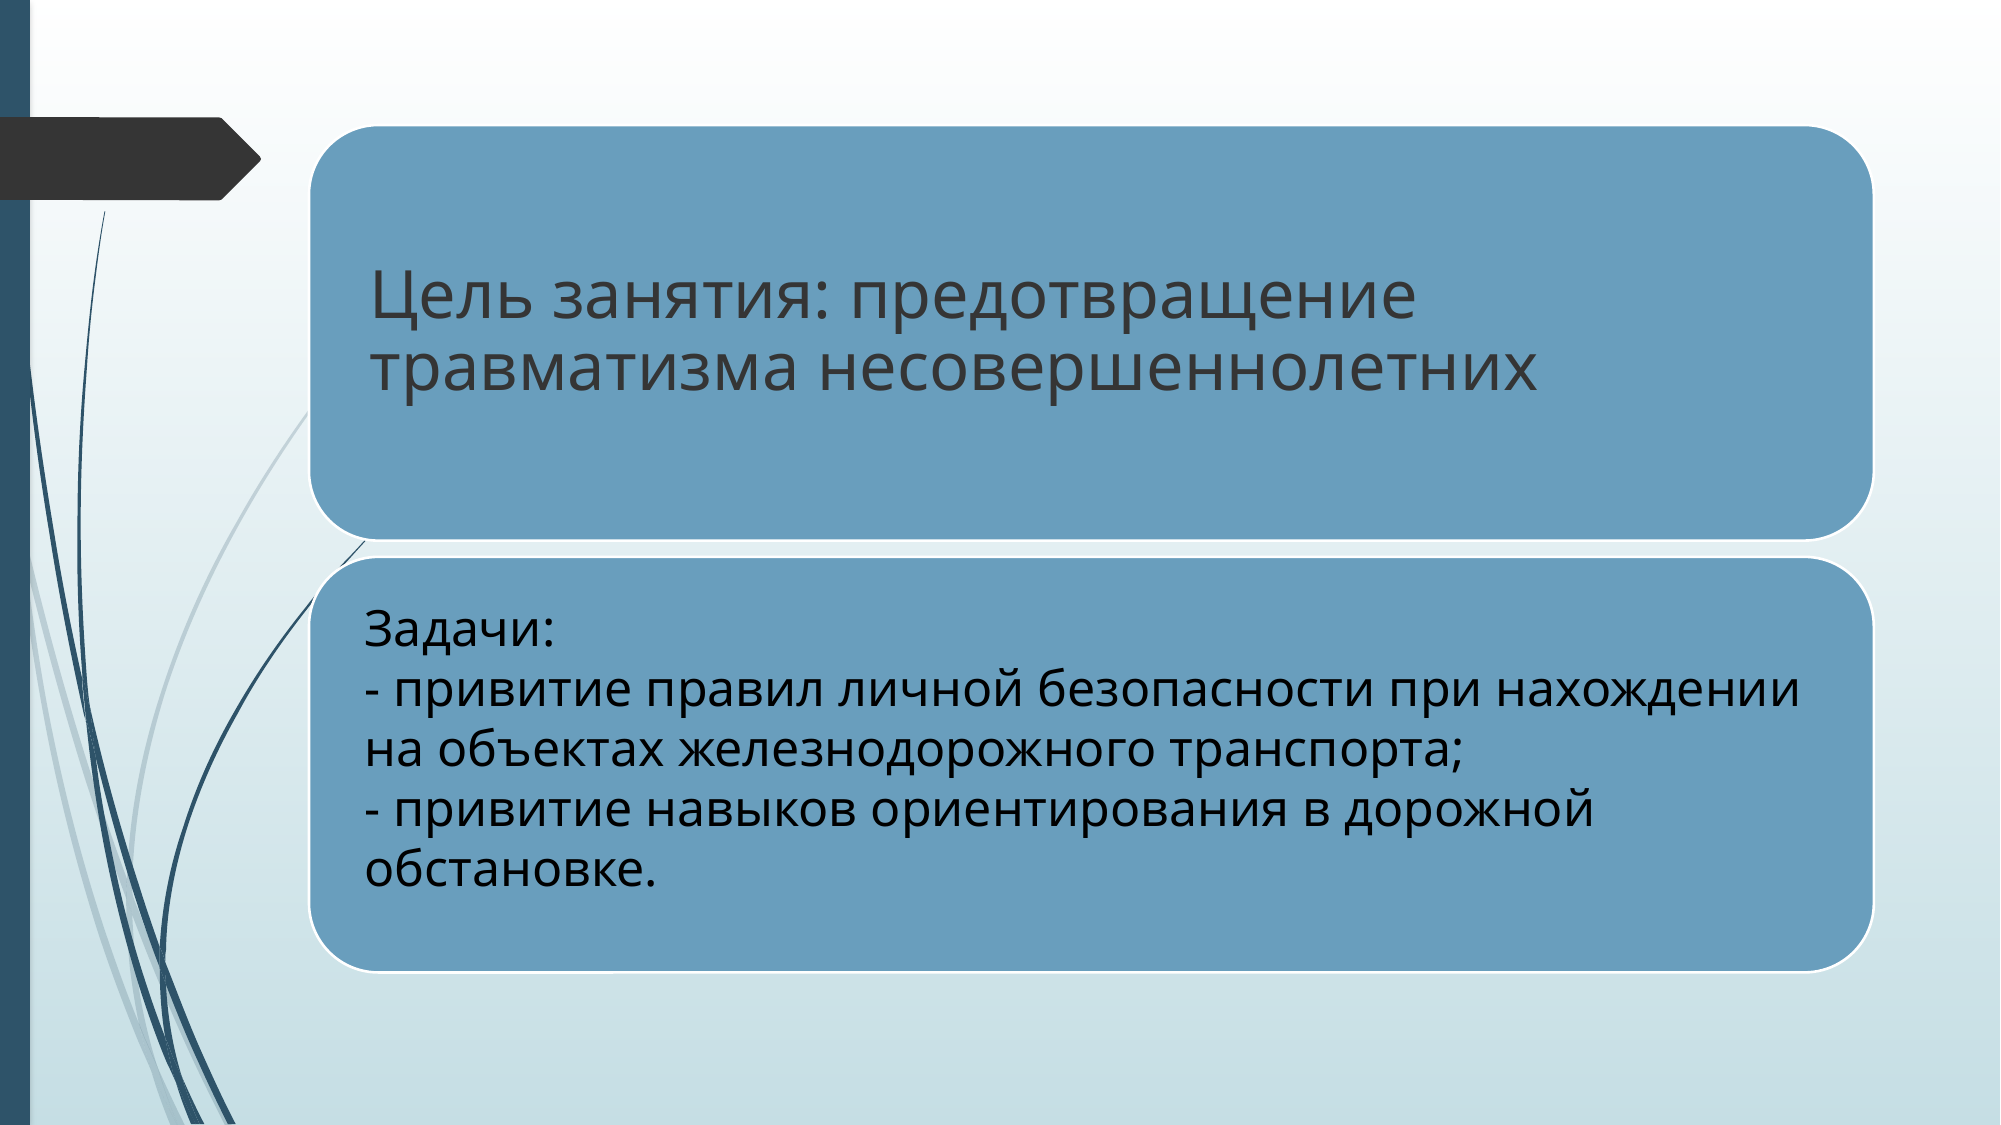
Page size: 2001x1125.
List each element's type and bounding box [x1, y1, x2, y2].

list [308, 112, 1875, 1002]
